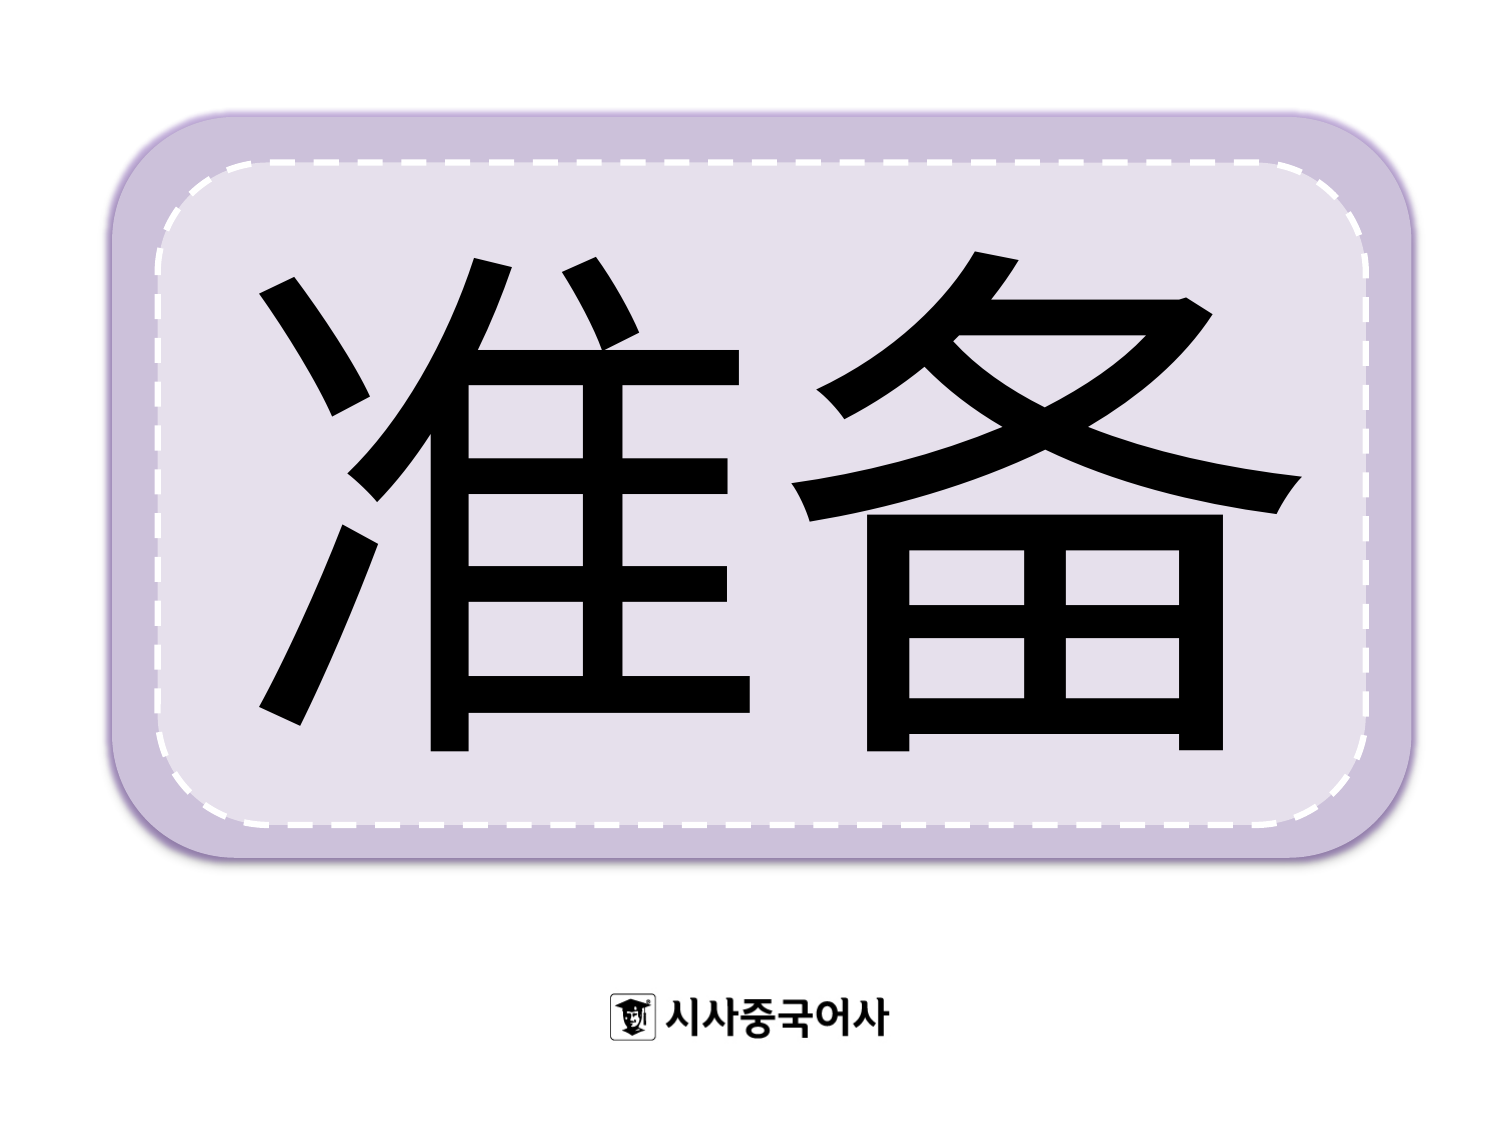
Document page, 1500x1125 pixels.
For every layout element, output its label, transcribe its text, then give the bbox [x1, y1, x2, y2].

picture [602, 987, 898, 1047]
text_box 准备 [171, 160, 1380, 824]
